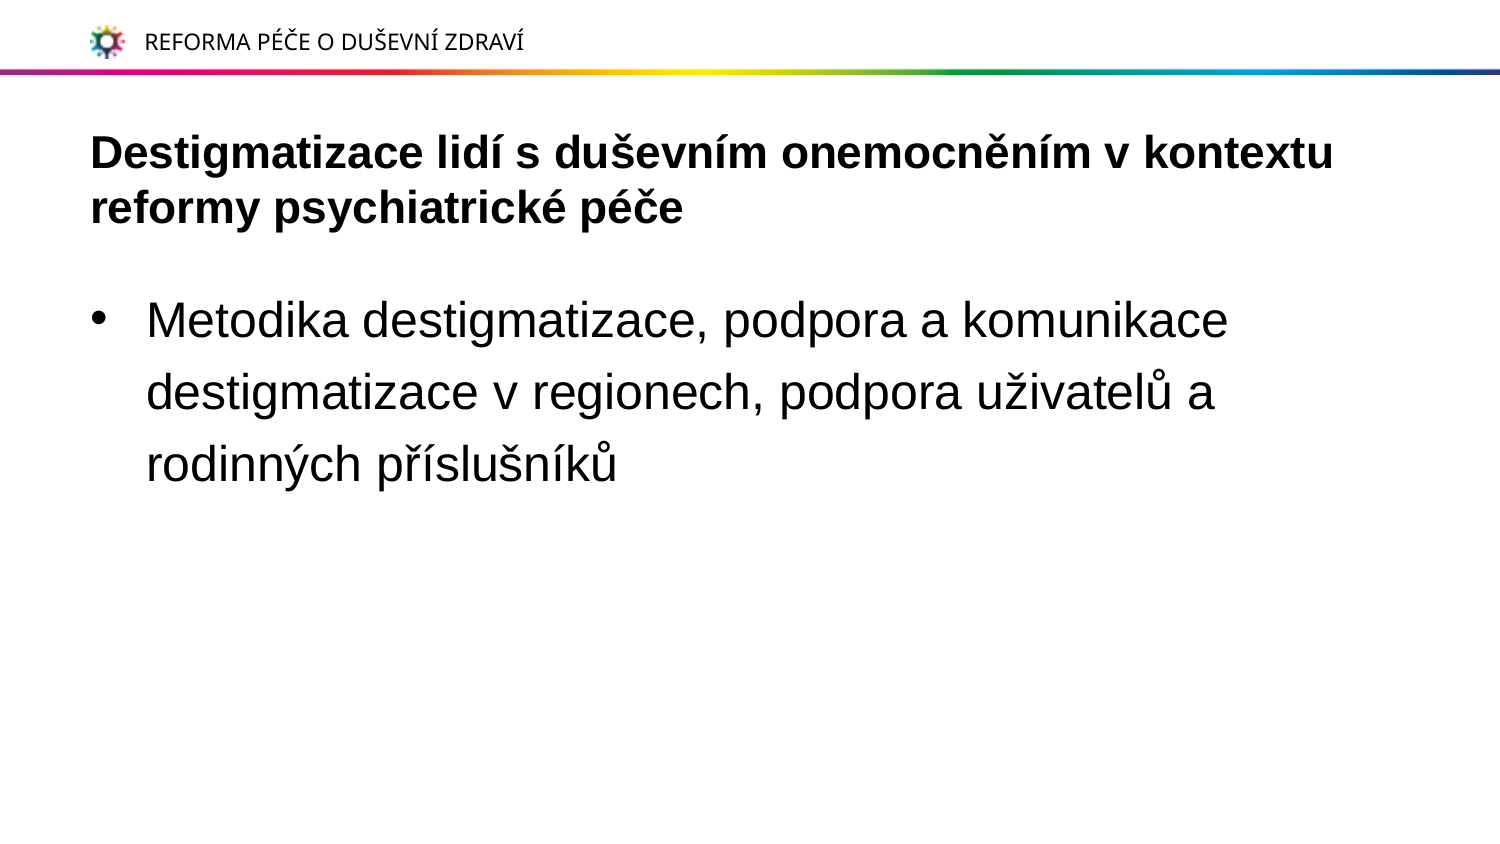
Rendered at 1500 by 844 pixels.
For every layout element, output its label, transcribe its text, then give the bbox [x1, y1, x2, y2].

title Destigmatizace lidí s duševním onemocněním v kontextu reformy psychiatrické péče [75, 114, 1425, 267]
picture [0, 67, 1500, 75]
picture [90, 25, 125, 59]
list Metodika destigmatizace, podpora a komunikace destigmatizace v regionech, podpora uživatelů a rodinných příslušníků [75, 267, 1425, 754]
